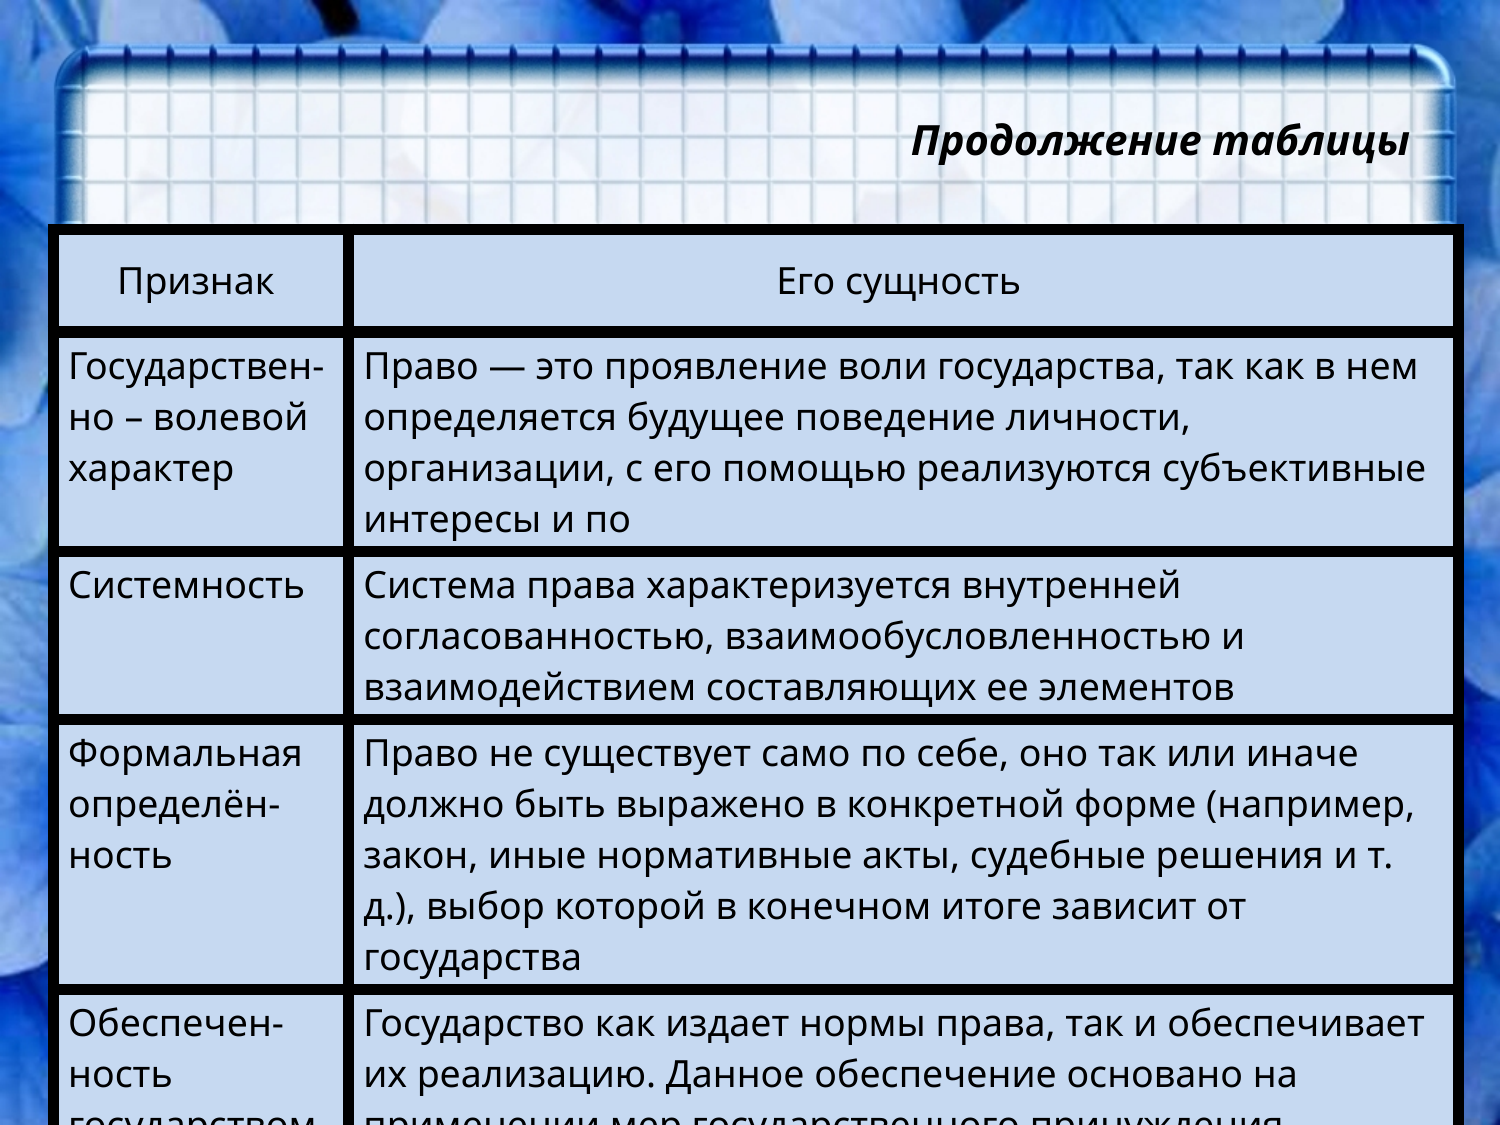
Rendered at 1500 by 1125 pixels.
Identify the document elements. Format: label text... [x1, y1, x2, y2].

table_cell Системность [59, 557, 343, 714]
title Продолжение таблицы [75, 45, 1425, 224]
table_cell Право — это проявление воли государства, так как в нем определяется будущее поведение личности, организации, с его помощью реализуются субъективные интересы и по [354, 338, 1453, 546]
table_header Его сущность [354, 235, 1453, 326]
footer www.sliderpoint.org [512, 1042, 988, 1103]
table_cell Государство как издает нормы права, так и обеспечивает их реализацию. Данное обеспечение основано на применении мер государственного принуждения [354, 995, 1453, 1125]
table_header Признак [59, 235, 343, 326]
table_cell Система права характеризуется внутренней согласованностью, взаимообусловленностью и взаимодействием составляющих ее элементов [354, 557, 1453, 714]
table_cell Право не существует само по себе, оно так или иначе должно быть выражено в конкретной форме (например, закон, иные нормативные акты, судебные решения и т. д.), выбор которой в конечном итоге зависит от государства [354, 725, 1453, 984]
table_cell Обеспечен-ность государством [59, 995, 343, 1125]
table_cell Формальная определён-ность [59, 725, 343, 984]
table_cell Государствен-но – волевой характер [59, 338, 343, 546]
picture [0, 0, 1500, 1125]
